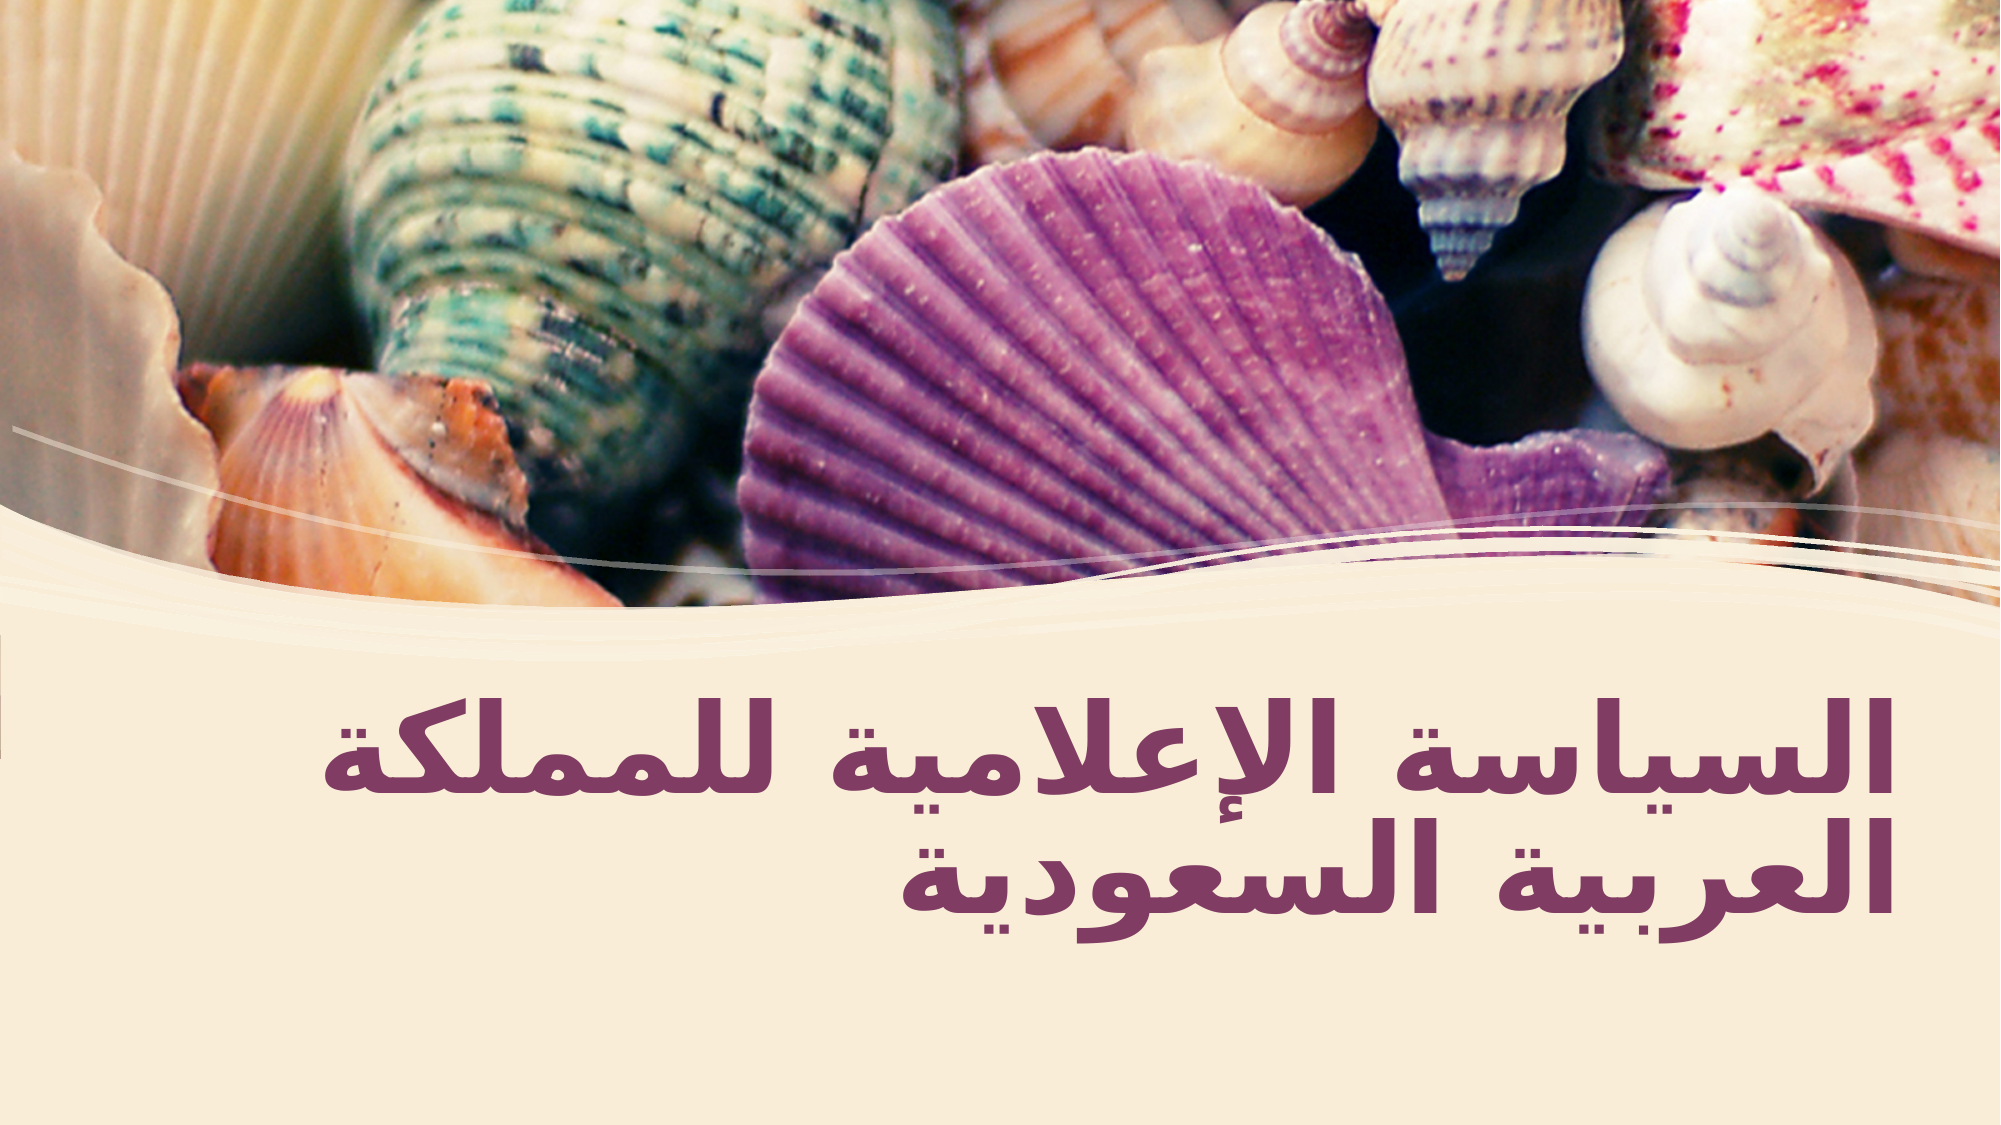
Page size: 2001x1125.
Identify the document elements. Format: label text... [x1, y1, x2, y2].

picture [1401, 508, 2000, 561]
picture [1759, 564, 2000, 607]
picture [1367, 551, 1611, 561]
picture [1113, 531, 2000, 578]
title السياسة الإعلامية للمملكة العربية السعودية [83, 678, 1919, 946]
picture [1975, 584, 2000, 590]
picture [0, 0, 2000, 607]
